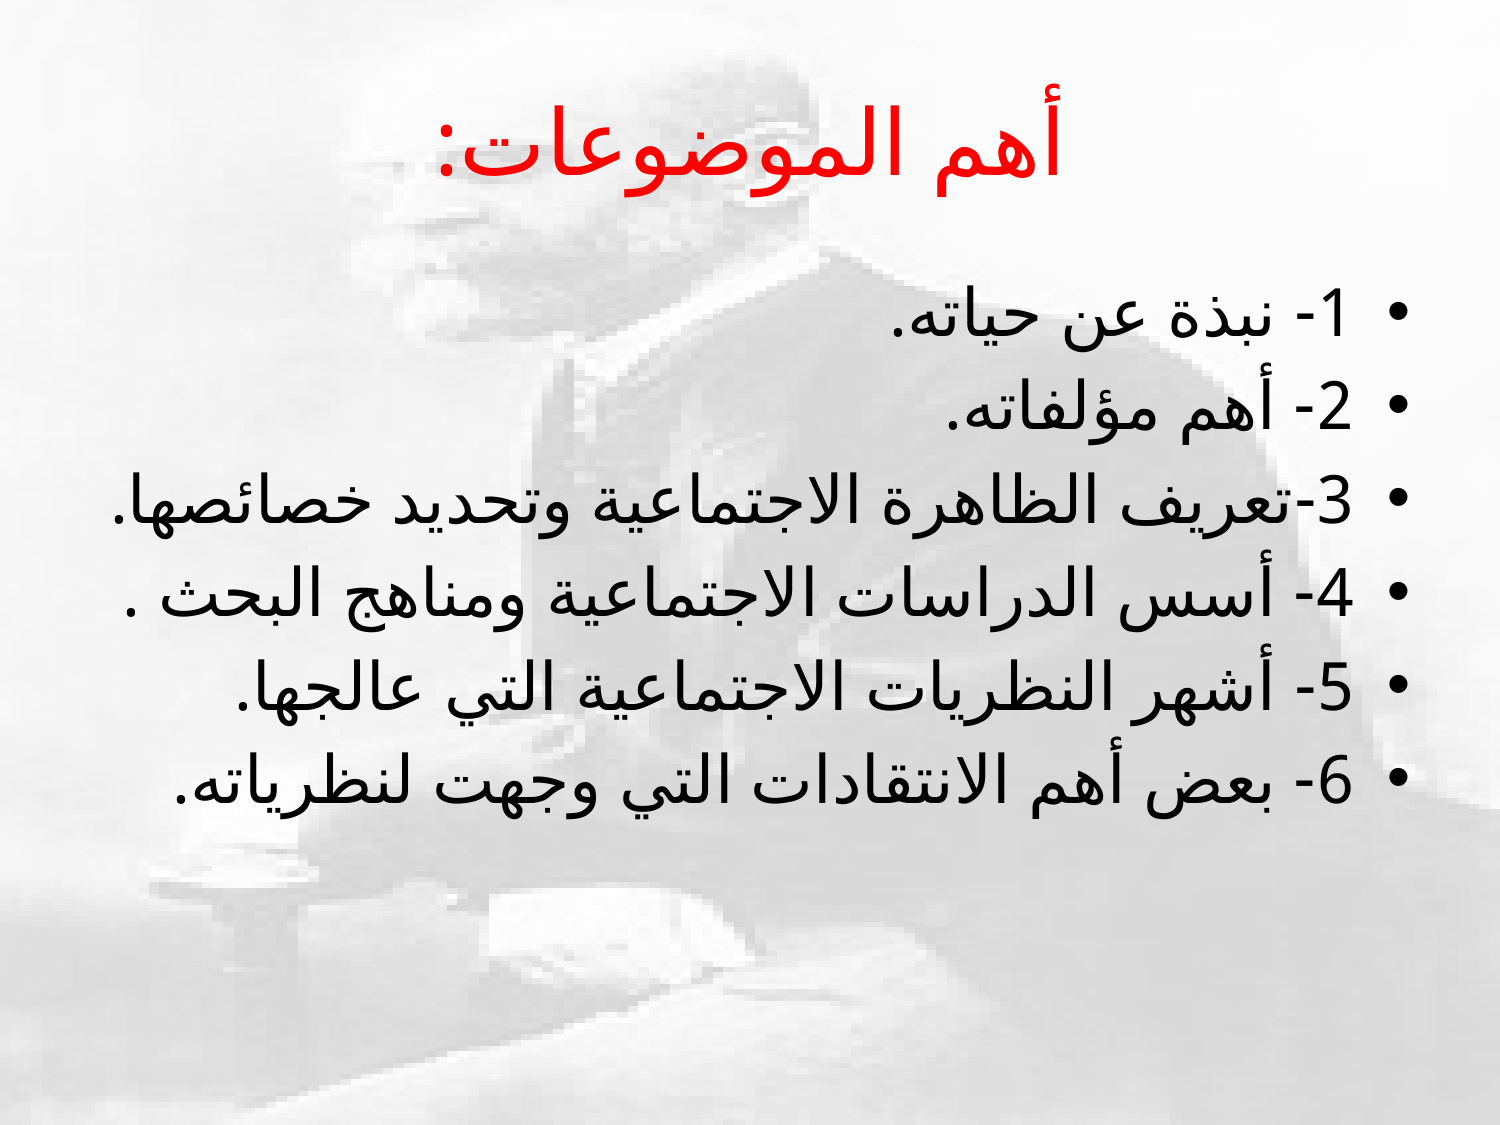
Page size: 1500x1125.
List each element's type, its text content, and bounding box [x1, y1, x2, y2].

title أهم الموضوعات: [75, 45, 1425, 233]
list 1- نبذة عن حياته. 2- أهم مؤلفاته. 3-تعريف الظاهرة الاجتماعية وتحديد خصائصها. 4- أسس الدراسات الاجتماعية ومناهج البحث . 5- أشهر النظريات الاجتماعية التي عالجها. 6- بعض أهم الانتقادات التي وجهت لنظرياته. [75, 262, 1425, 1005]
